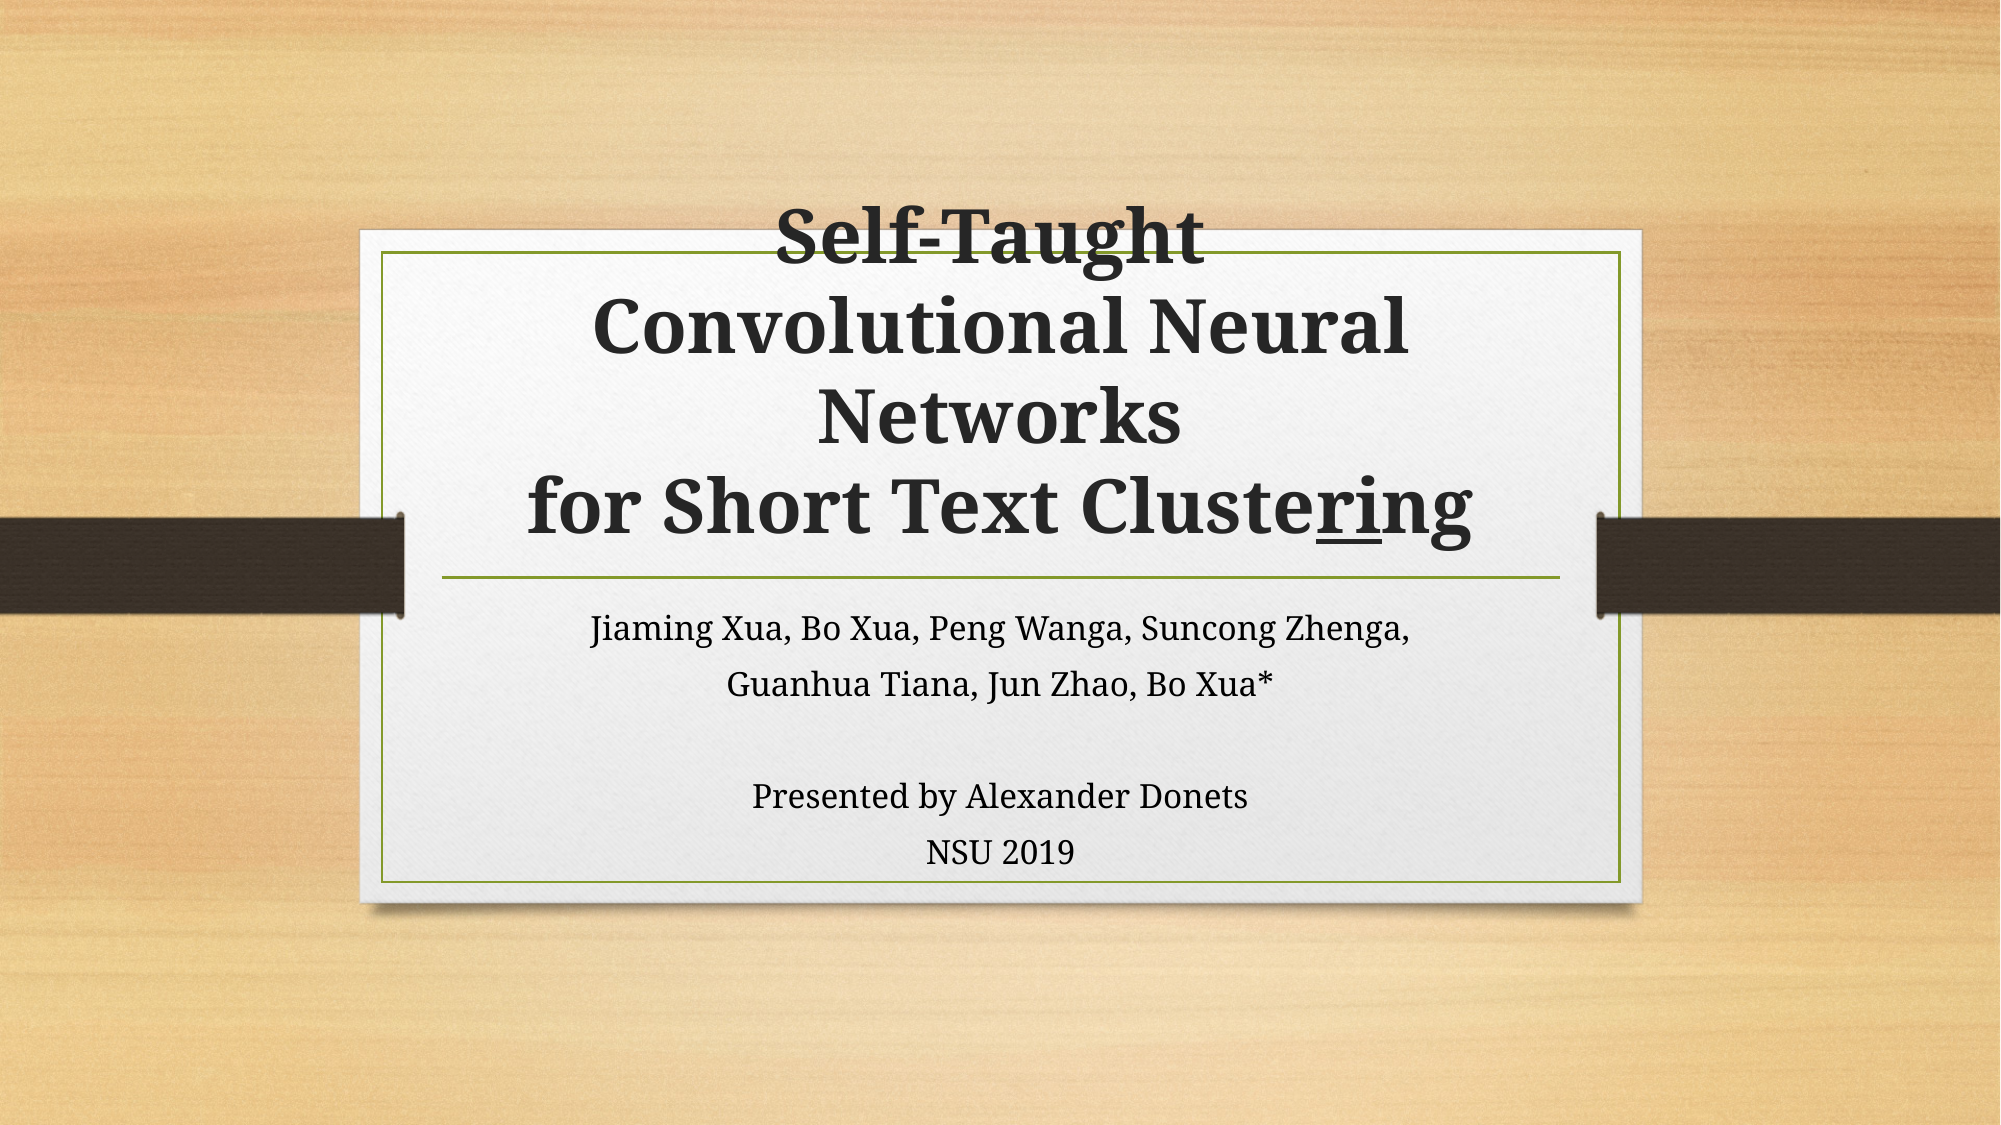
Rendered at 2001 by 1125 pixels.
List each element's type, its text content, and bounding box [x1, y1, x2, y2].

title Self-Taught Convolutional Neural Networks for Short Text Clustering [441, 306, 1560, 556]
picture [0, 0, 2001, 1125]
subtitle Jiaming Xua, Bo Xua, Peng Wanga, Suncong Zhenga, Guanhua Tiana, Jun Zhao, Bo Xua* Presented by Alexander Donets NSU 2019 [441, 600, 1560, 880]
